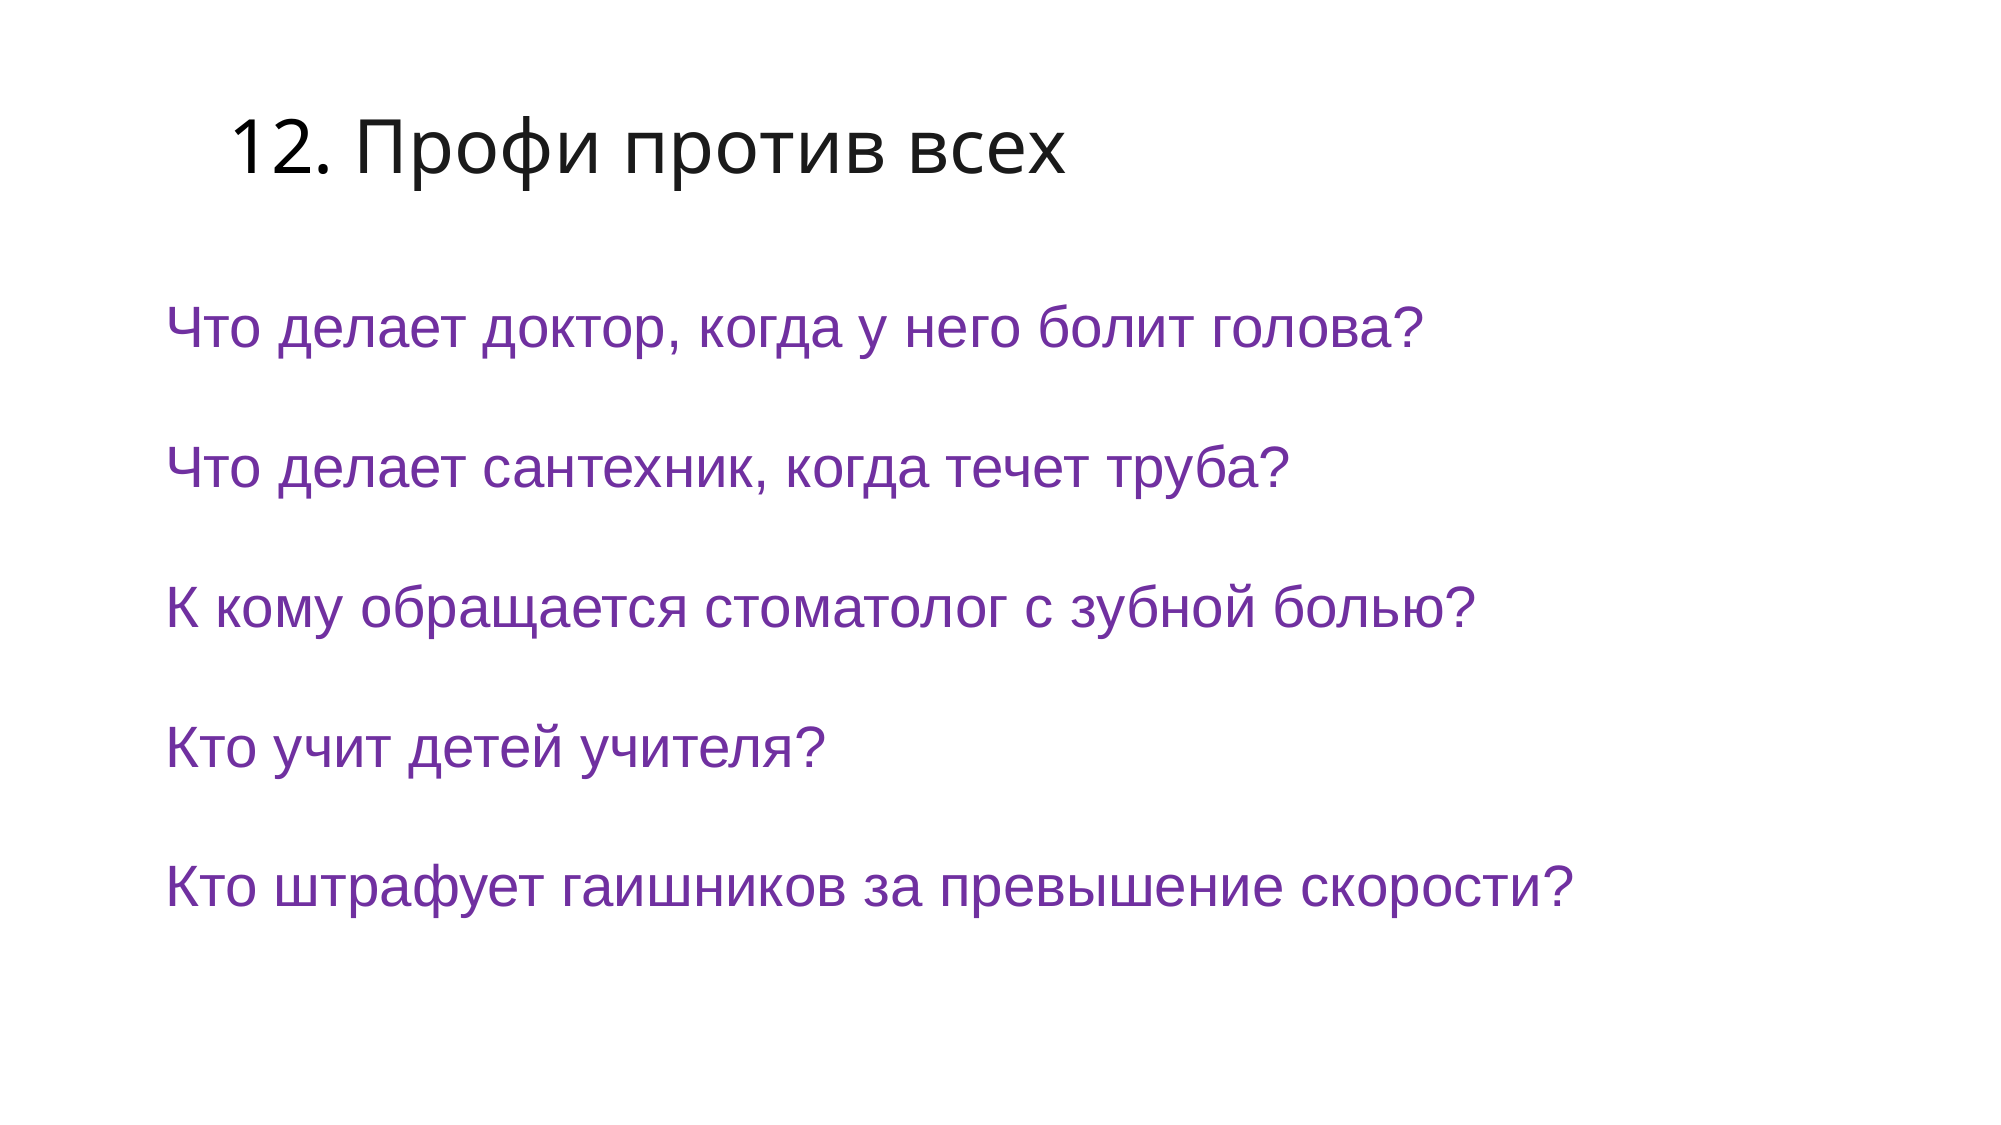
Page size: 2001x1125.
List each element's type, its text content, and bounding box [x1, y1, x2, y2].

text_box Что делает доктор, когда у него болит голова? Что делает сантехник, когда течет труба? К кому обращается стоматолог с зубной болью? Кто учит детей учителя? Кто штрафует гаишников за превышение скорости? [150, 281, 1842, 927]
title 12. Профи против всех [228, 77, 1728, 210]
